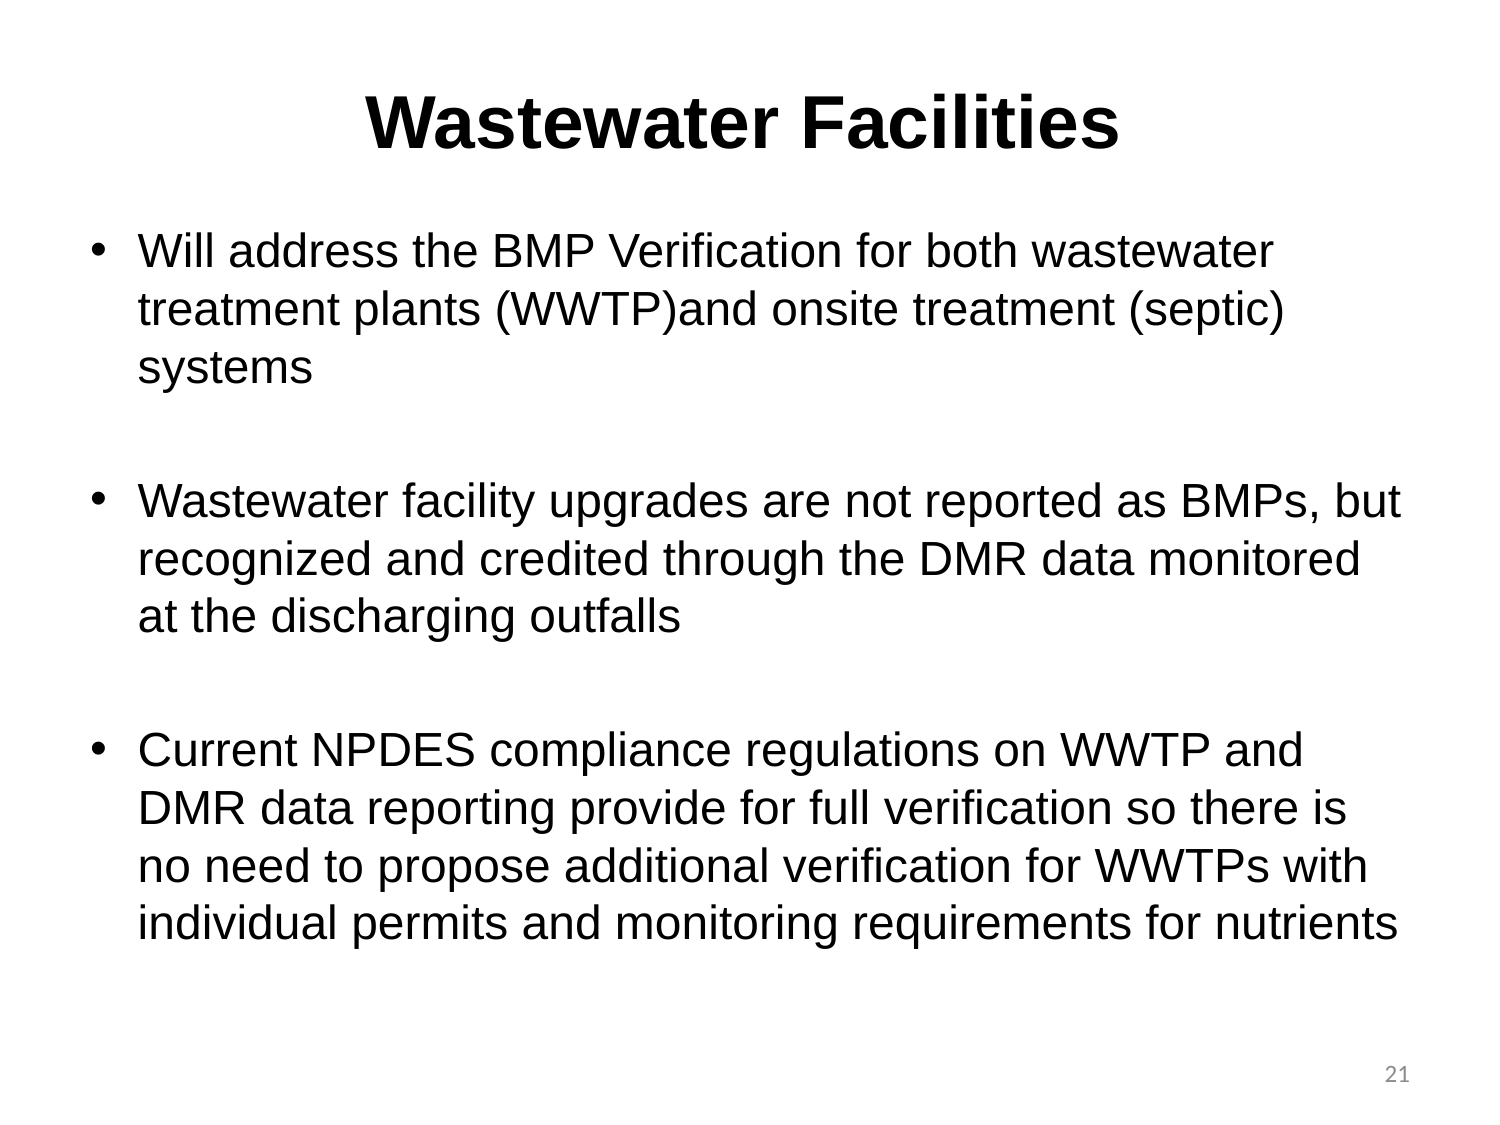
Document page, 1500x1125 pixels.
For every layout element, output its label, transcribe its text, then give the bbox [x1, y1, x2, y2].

list Will address the BMP Verification for both wastewater treatment plants (WWTP)and onsite treatment (septic) systems Wastewater facility upgrades are not reported as BMPs, but recognized and credited through the DMR data monitored at the discharging outfalls Current NPDES compliance regulations on WWTP and DMR data reporting provide for full verification so there is no need to propose additional verification for WWTPs with individual permits and monitoring requirements for nutrients [75, 212, 1425, 1005]
slide_number 21 [1074, 1042, 1425, 1103]
title Wastewater Facilities [24, 24, 1463, 213]
